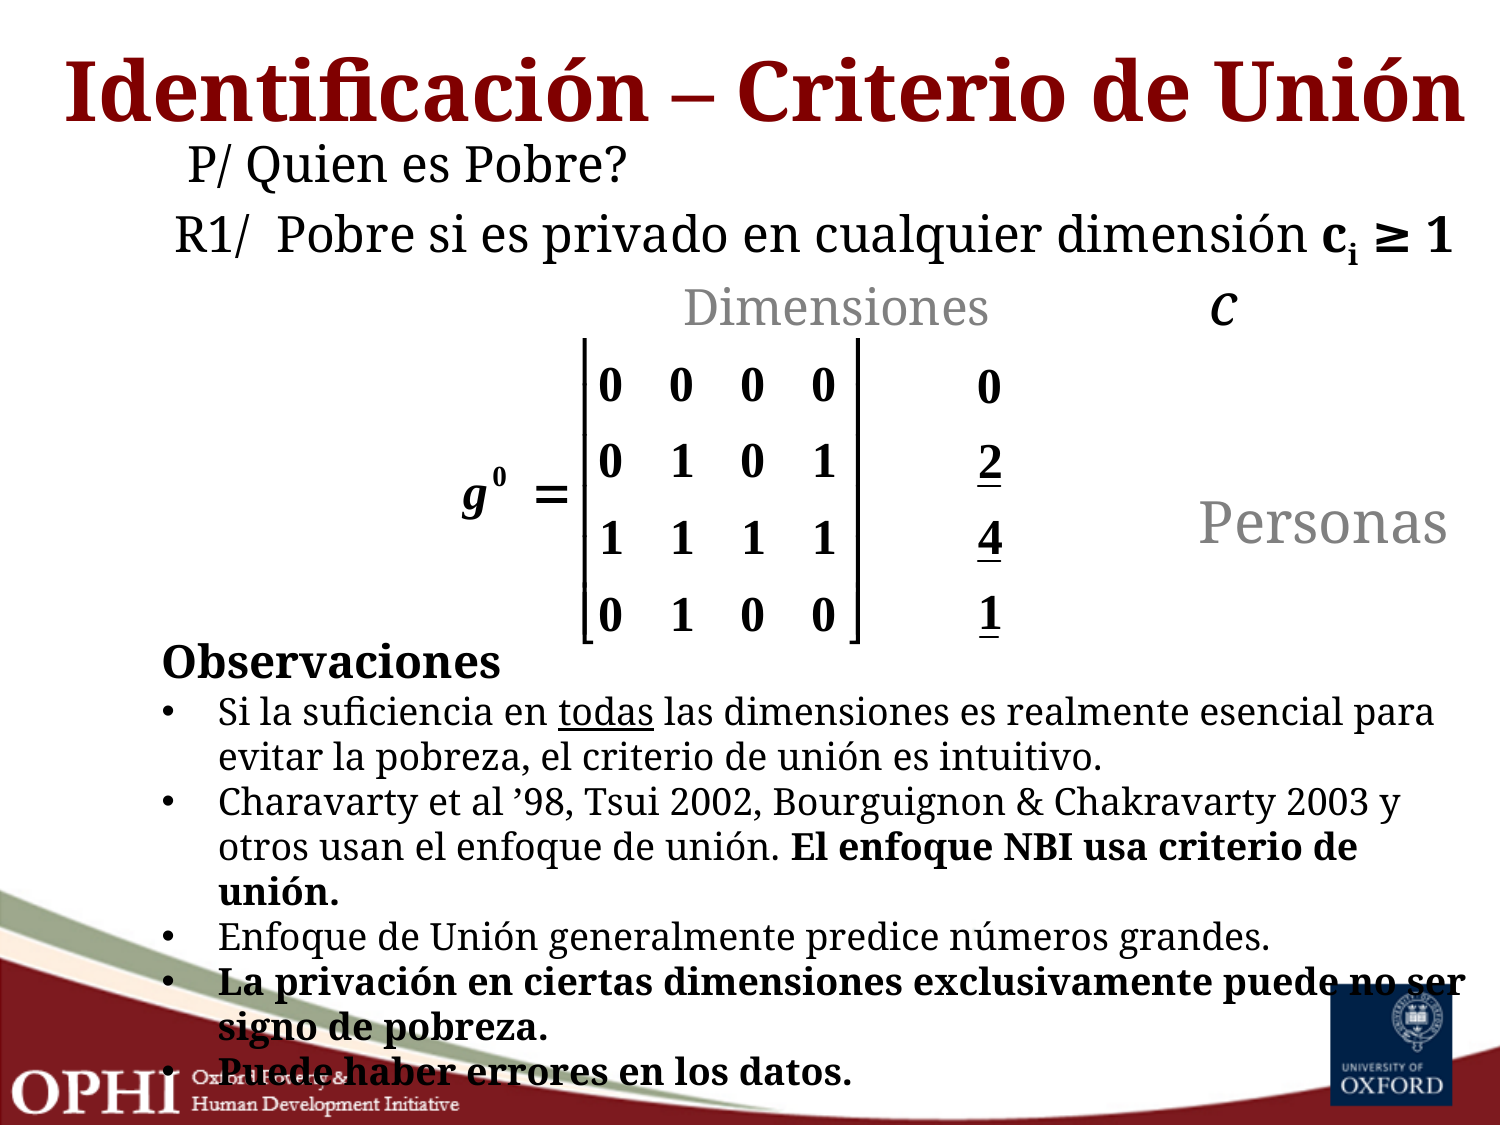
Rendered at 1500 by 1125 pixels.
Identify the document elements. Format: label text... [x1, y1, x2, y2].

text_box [454, 337, 1006, 656]
list P/ Quien es Pobre? R1/ Pobre si es privado en cualquier dimensión ci ≥ 1 Dimensiones c Personas Observaciones Si la suficiencia en todas las dimensiones es realmente esencial para evitar la pobreza, el criterio de unión es intuitivo. Charavarty et al ’98, Tsui 2002, Bourguignon & Chakravarty 2003 y otros usan el enfoque de unión. El enfoque NBI usa criterio de unión. Enfoque de Unión generalmente predice números grandes. La privación en ciertas dimensiones exclusivamente puede no ser signo de pobreza. Puede haber errores en los datos. [146, 137, 1483, 1063]
title Identificación – Criterio de Unión [50, 30, 1500, 180]
picture [0, 0, 1500, 1125]
